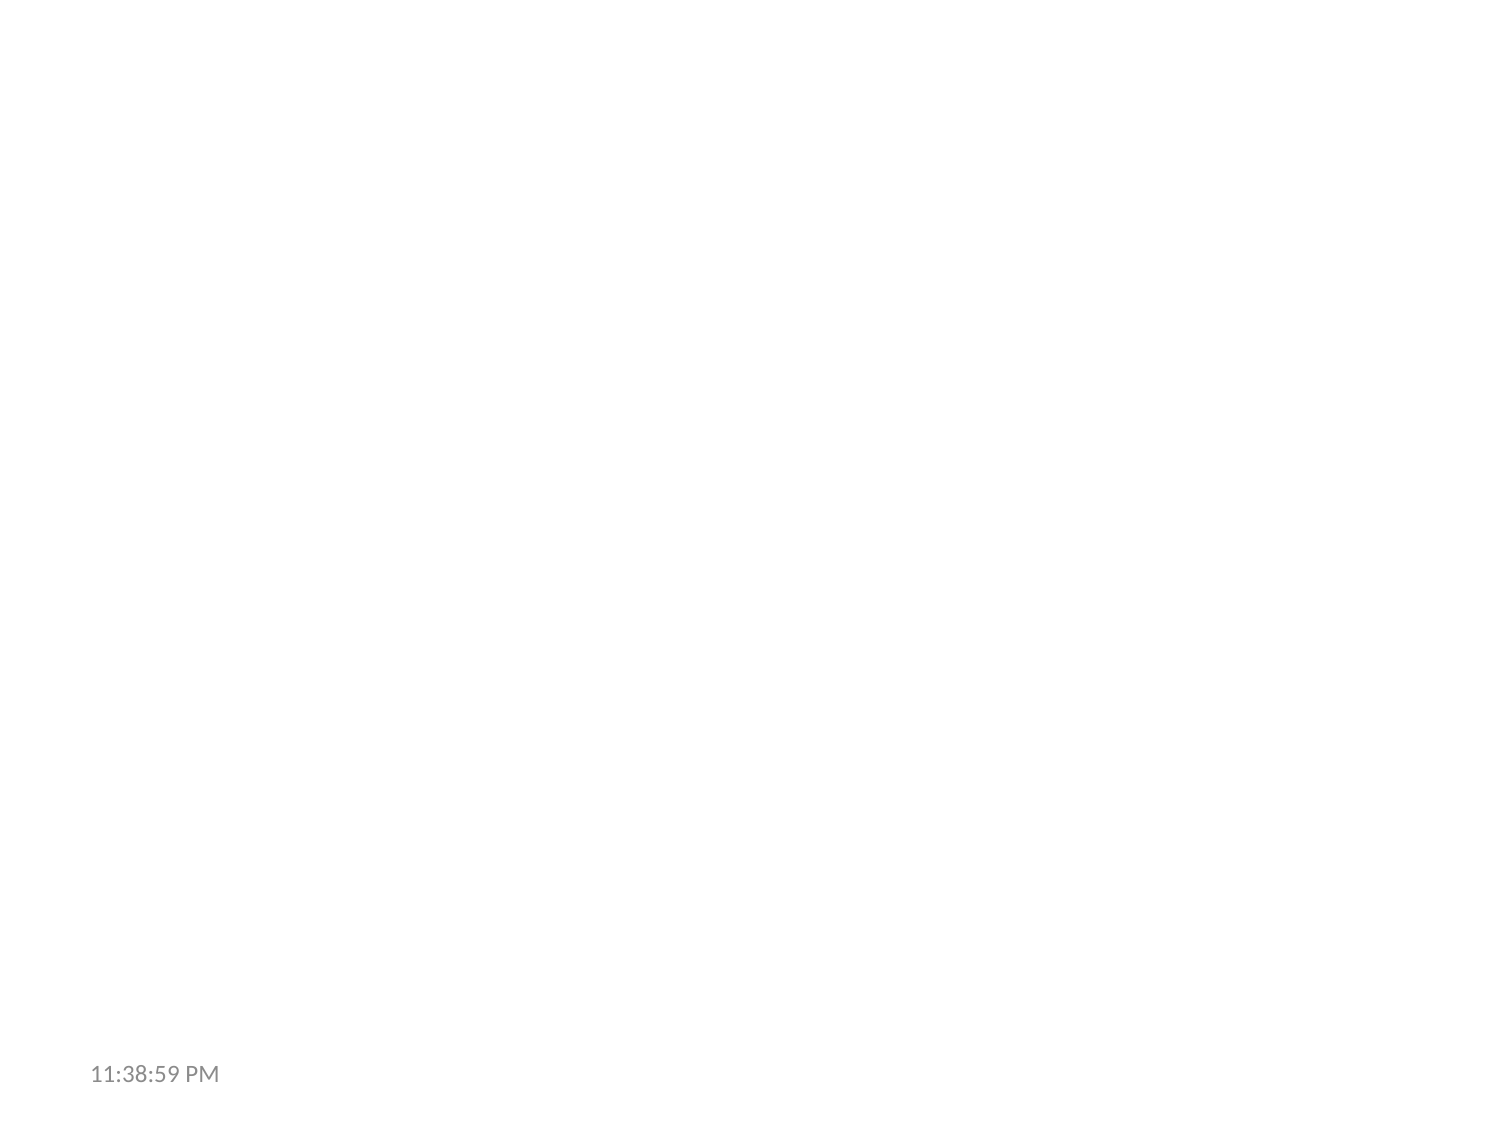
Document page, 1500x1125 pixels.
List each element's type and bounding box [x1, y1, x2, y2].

slide_number [75, 1042, 425, 1103]
